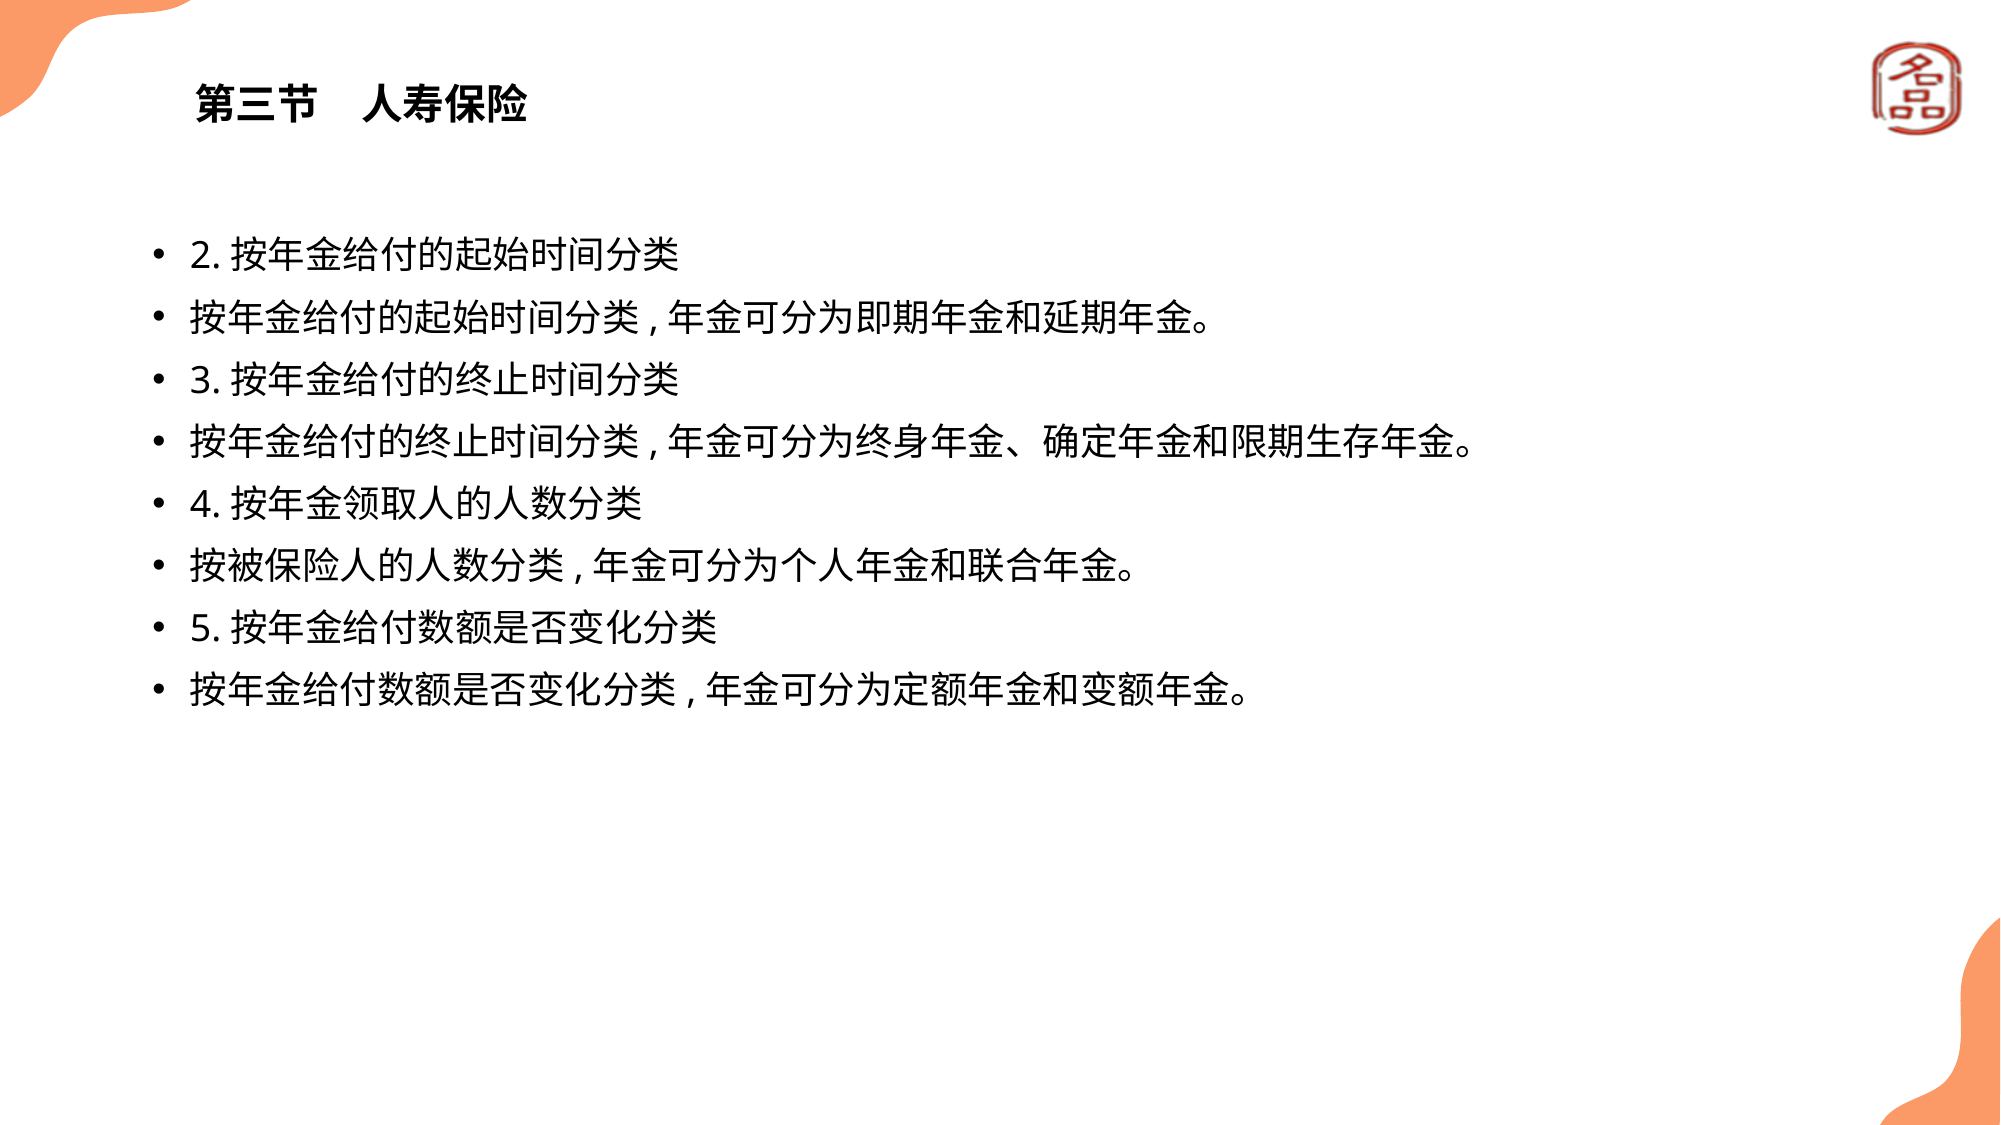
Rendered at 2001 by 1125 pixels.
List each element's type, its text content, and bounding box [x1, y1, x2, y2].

picture [1861, 10, 1990, 147]
title 第三节 人寿保险 [137, 60, 1863, 152]
list 2.按年金给付的起始时间分类 按年金给付的起始时间分类,年金可分为即期年金和延期年金。 3.按年金给付的终止时间分类 按年金给付的终止时间分类,年金可分为终身年金、确定年金和限期生存年金。 4.按年金领取人的人数分类 按被保险人的人数分类,年金可分为个人年金和联合年金。 5.按年金给付数额是否变化分类 按年金给付数额是否变化分类,年金可分为定额年金和变额年金。 [137, 217, 1863, 1031]
